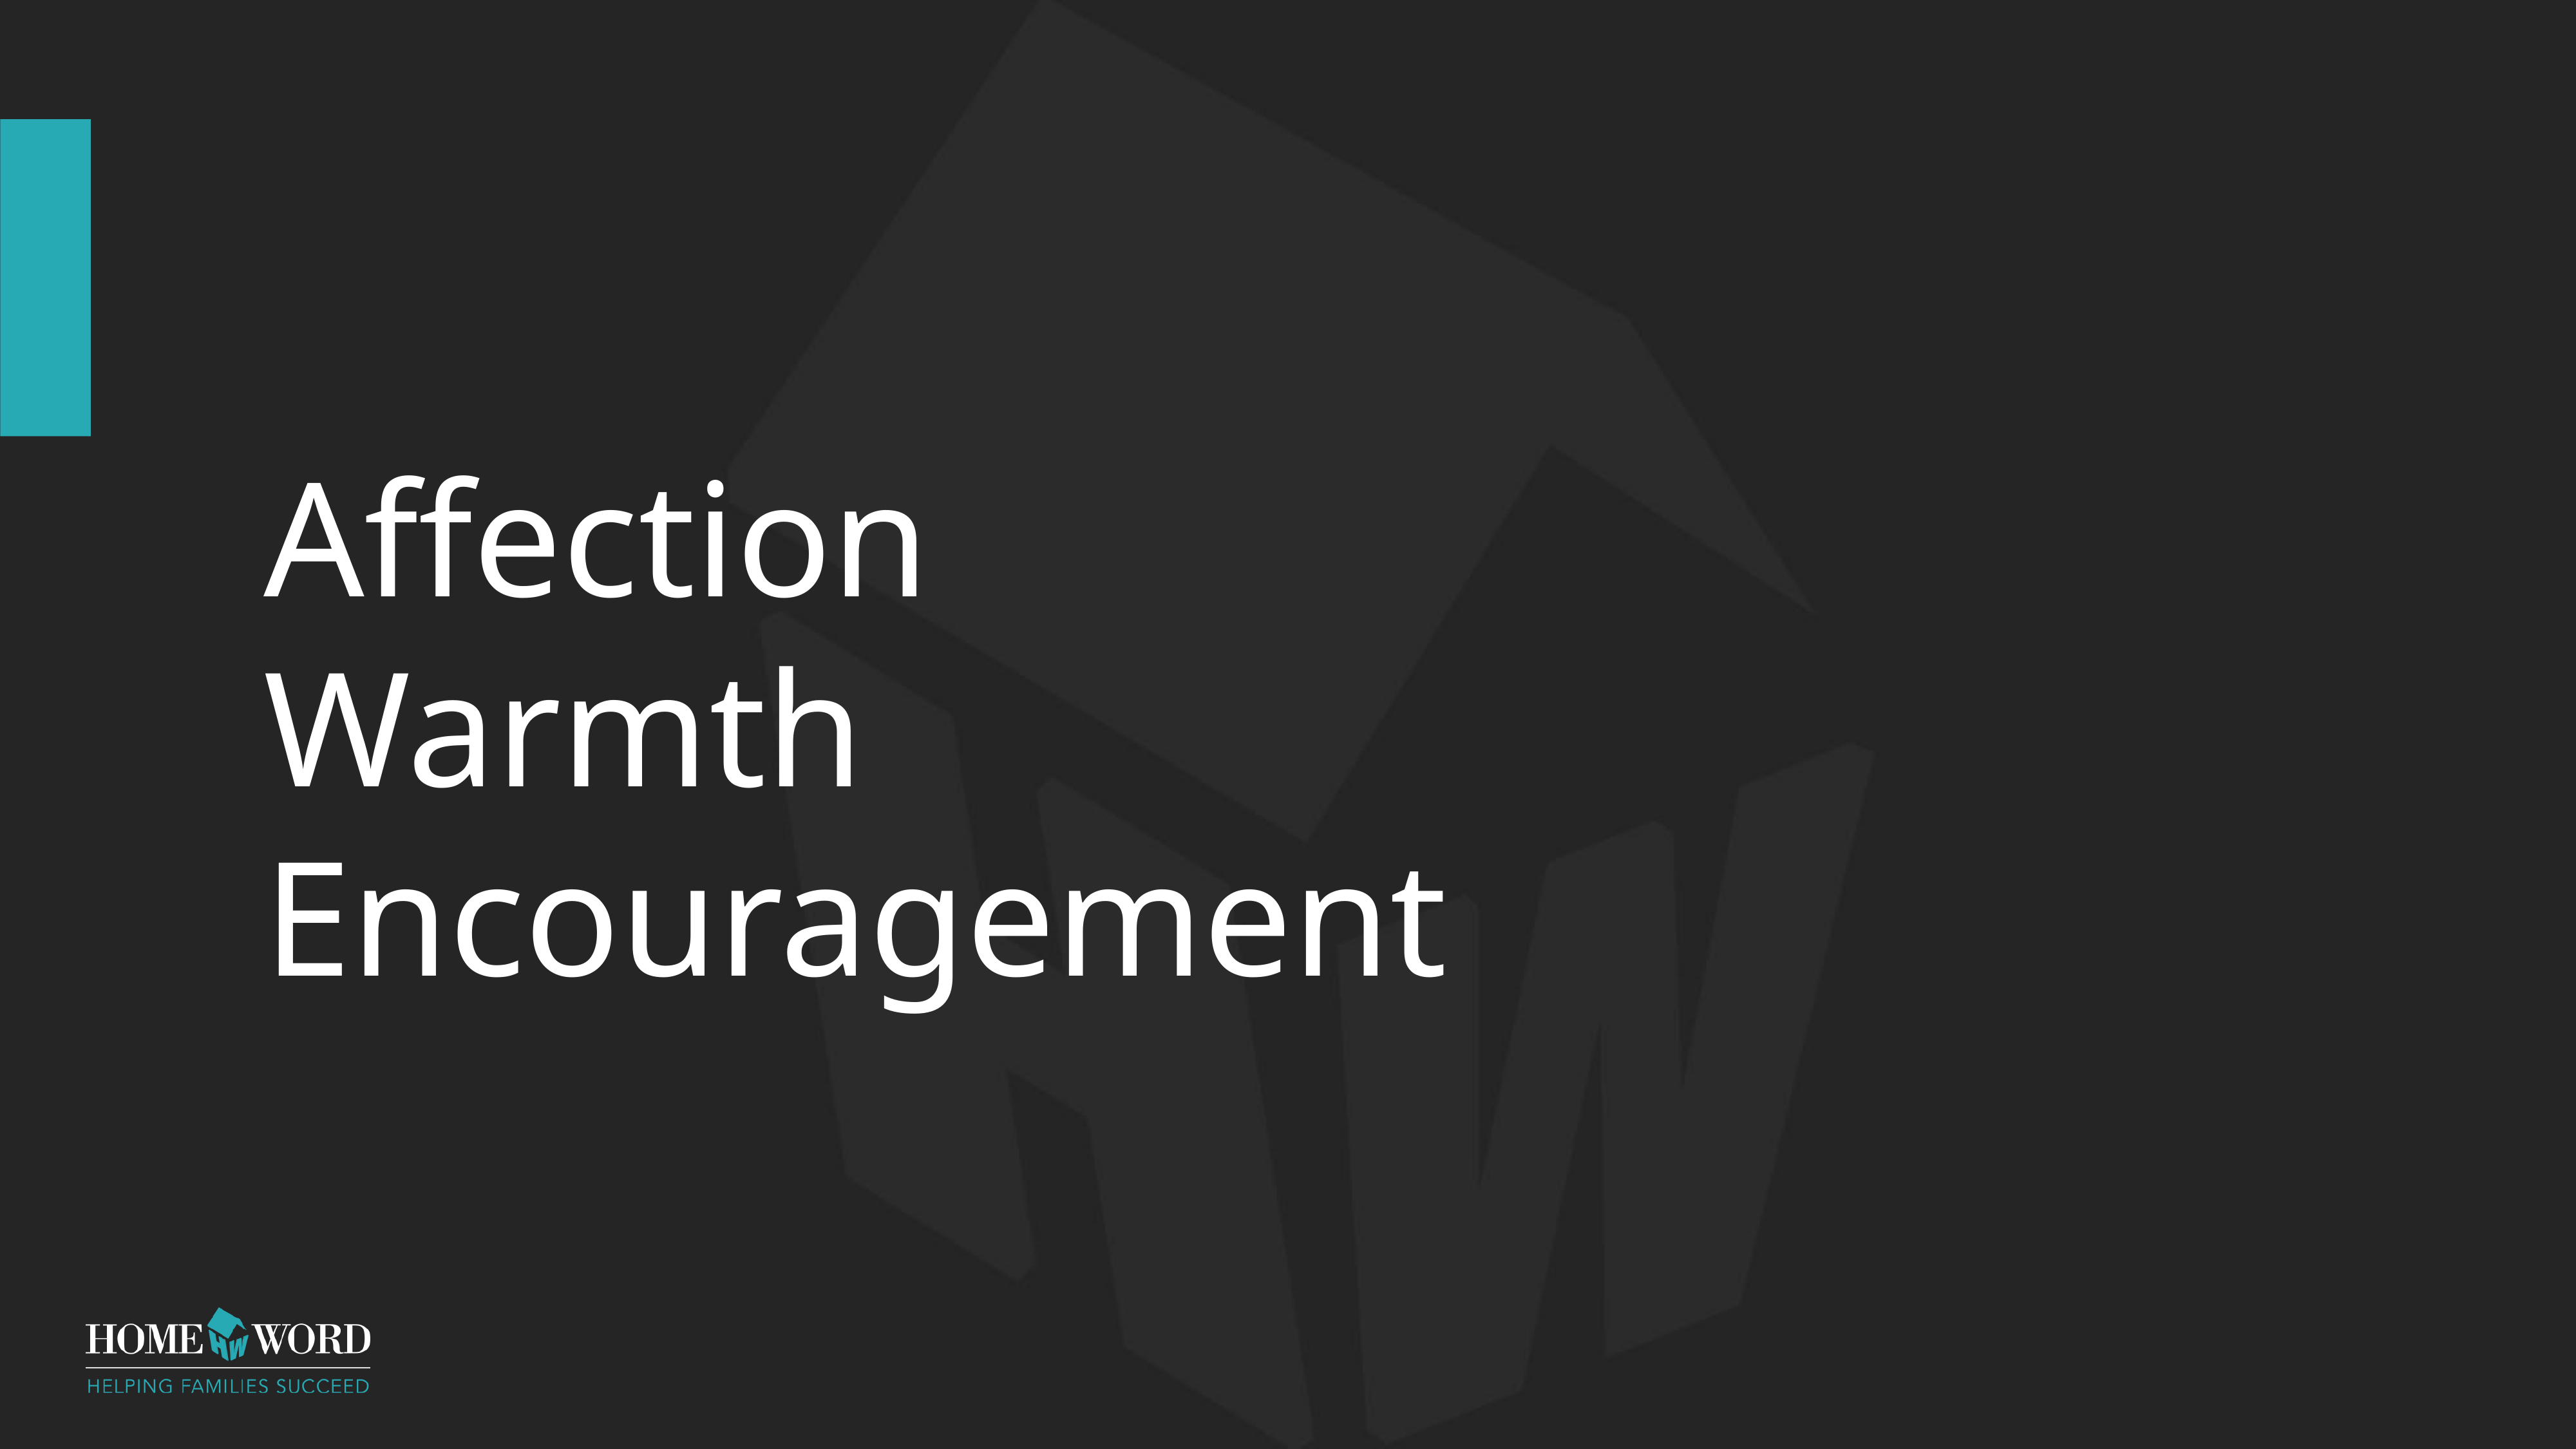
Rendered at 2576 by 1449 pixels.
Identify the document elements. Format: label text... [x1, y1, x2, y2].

title Affection Warmth Encouragement [258, 433, 2210, 1016]
picture [0, 0, 2576, 1449]
